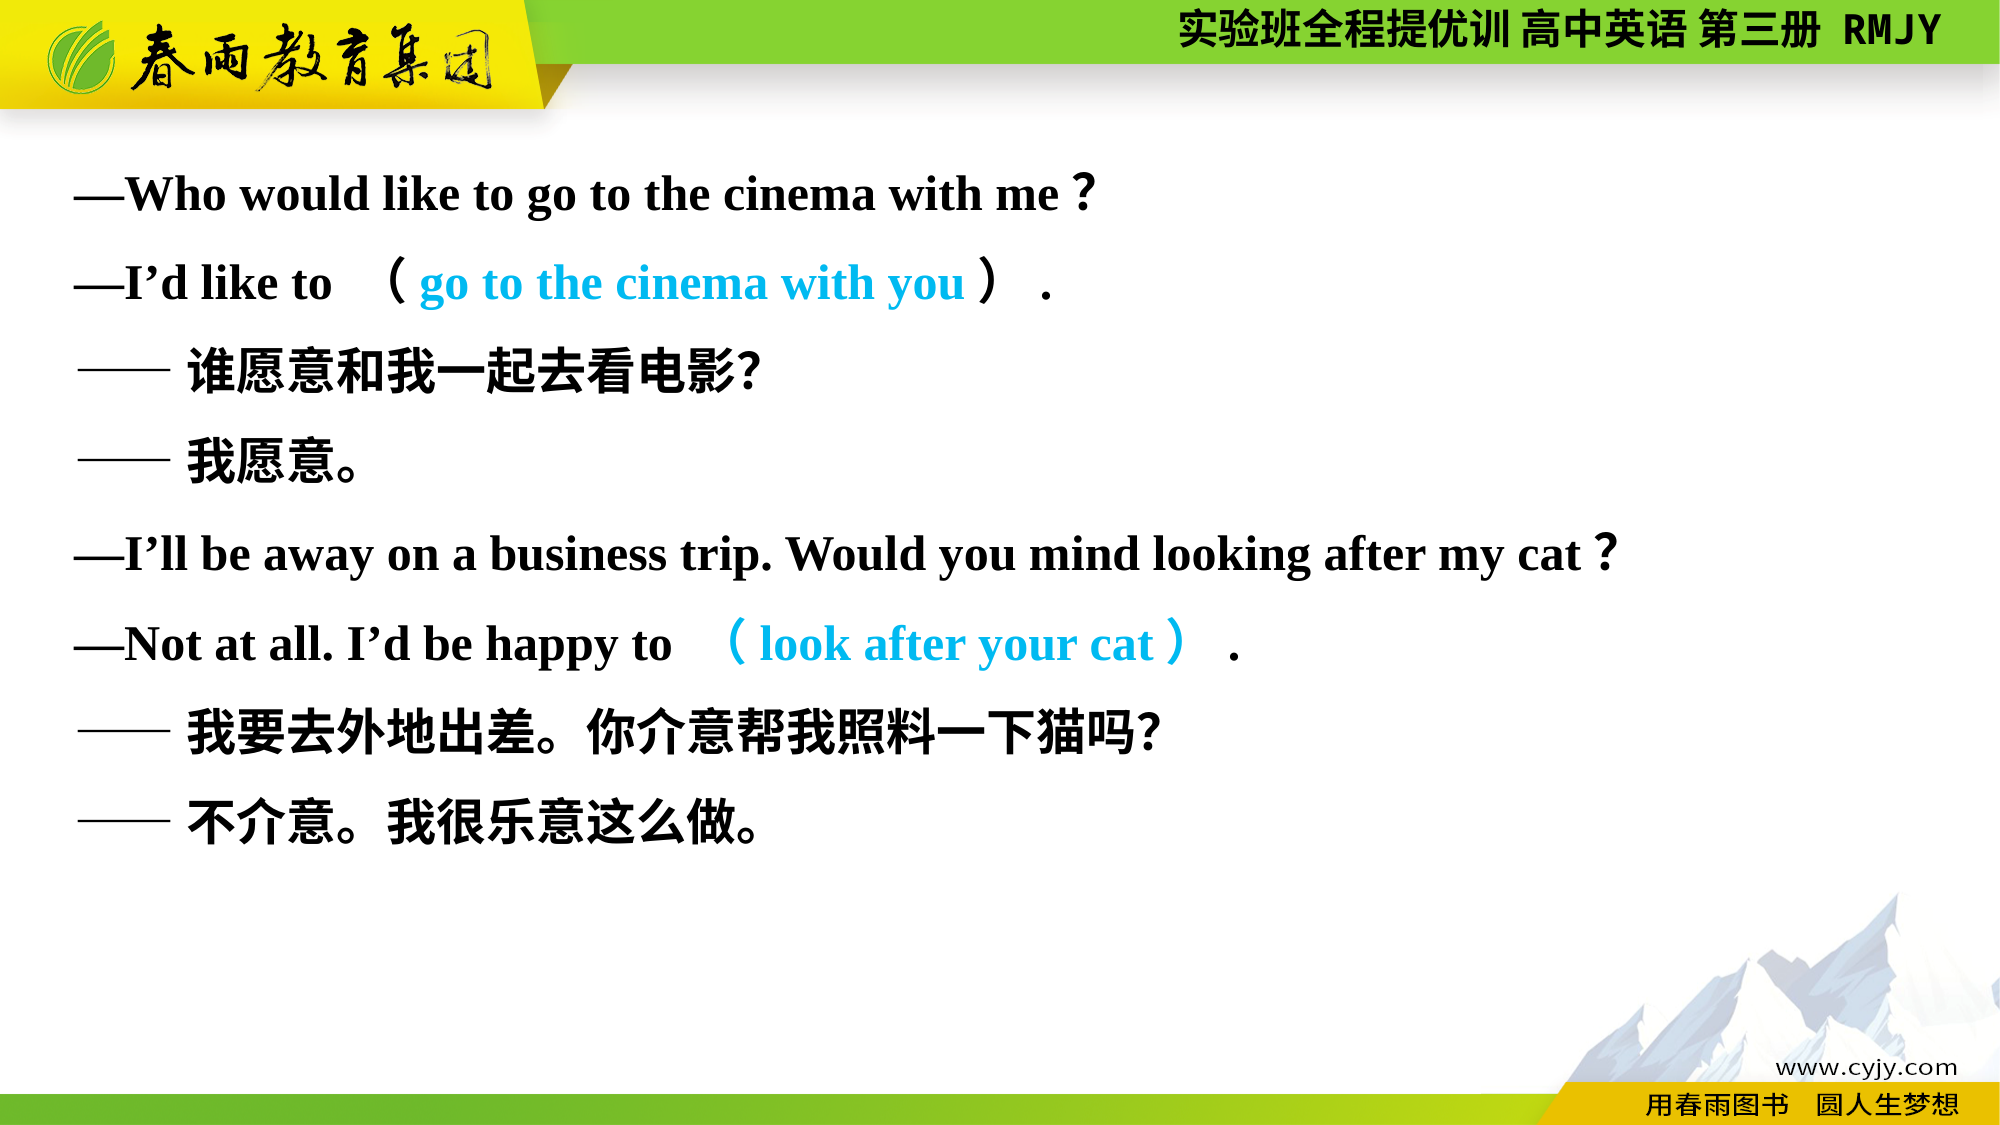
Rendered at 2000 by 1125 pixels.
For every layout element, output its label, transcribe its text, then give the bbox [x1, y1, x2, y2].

picture [0, 0, 2000, 1125]
list —Who would like to go to the cinema with me？ —I’d like to （go to the cinema with you）. ——谁愿意和我一起去看电影？ ——我愿意。 —I’ll be away on a business trip. Would you mind looking after my cat？ —Not at all. I’d be happy to （look after your cat）. ——我要去外地出差。你介意帮我照料一下猫吗？ ——不介意。我很乐意这么做。 [59, 122, 1944, 854]
